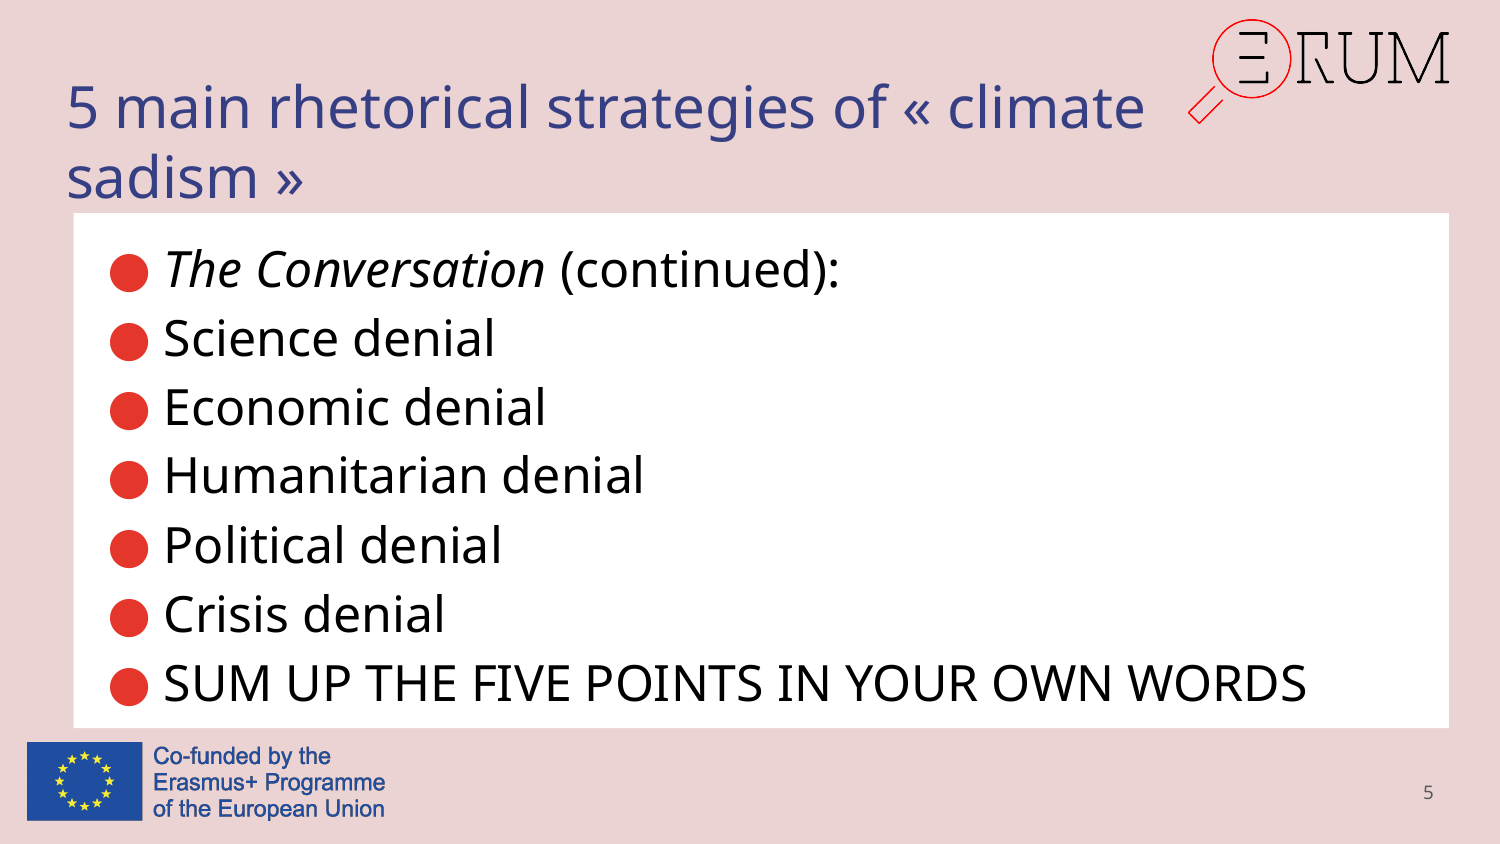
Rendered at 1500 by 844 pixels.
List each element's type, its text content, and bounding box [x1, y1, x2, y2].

picture [27, 742, 385, 821]
picture [1136, 0, 1500, 137]
title 5 main rhetorical strategies of « climate sadism » [51, 55, 1168, 150]
list The Conversation (continued): Science denial Economic denial Humanitarian denial Political denial Crisis denial SUM UP THE FIVE POINTS IN YOUR OWN WORDS [73, 213, 1449, 729]
slide_number 5 [1358, 761, 1449, 826]
